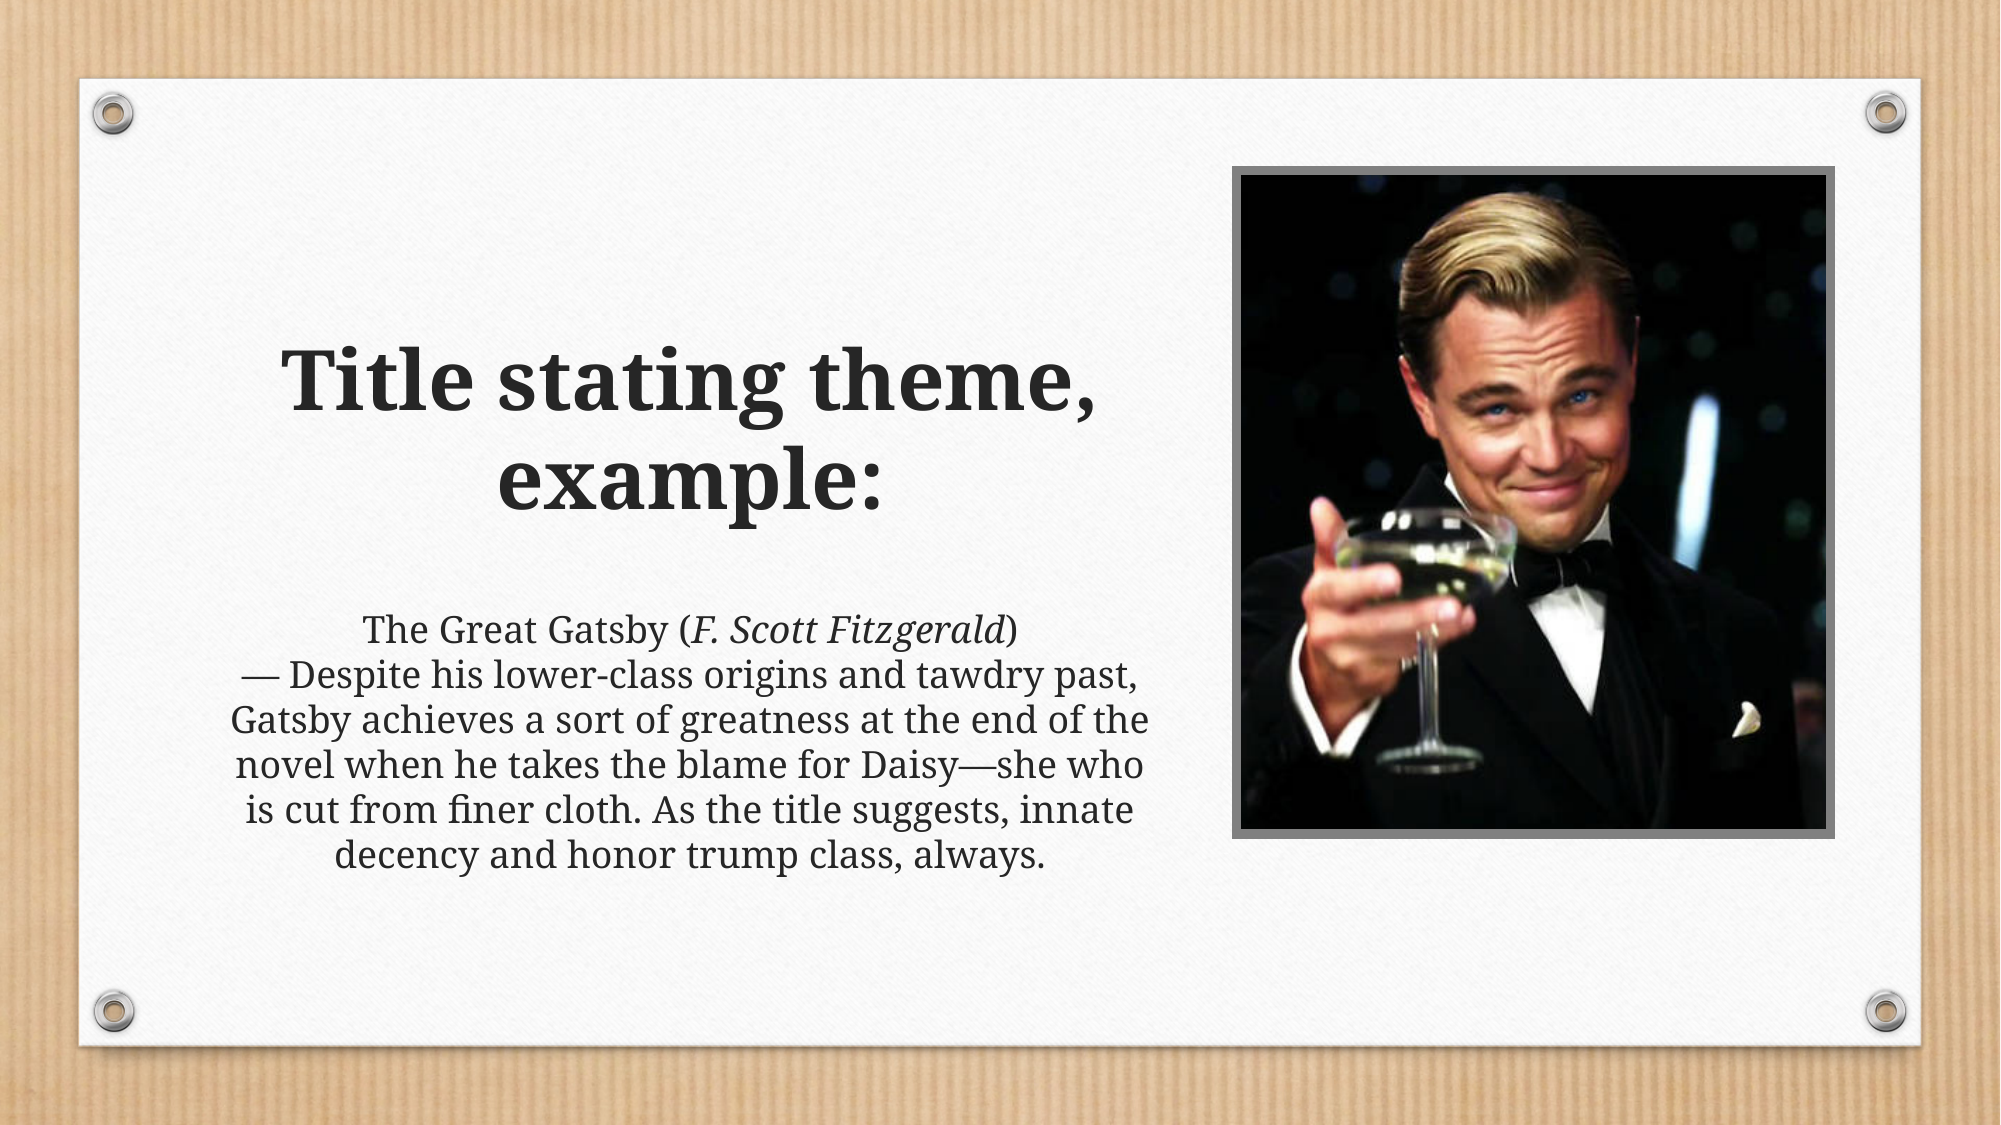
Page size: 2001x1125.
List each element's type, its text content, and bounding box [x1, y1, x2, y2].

picture [0, 0, 2001, 1125]
list The Great Gatsby (F. Scott Fitzgerald) — Despite his lower-class origins and tawdry past, Gatsby achieves a sort of greatness at the end of the novel when he takes the blame for Daisy—she who is cut from finer cloth. As the title suggests, innate decency and honor trump class, always. [212, 534, 1169, 918]
title Title stating theme, example: [212, 309, 1169, 534]
